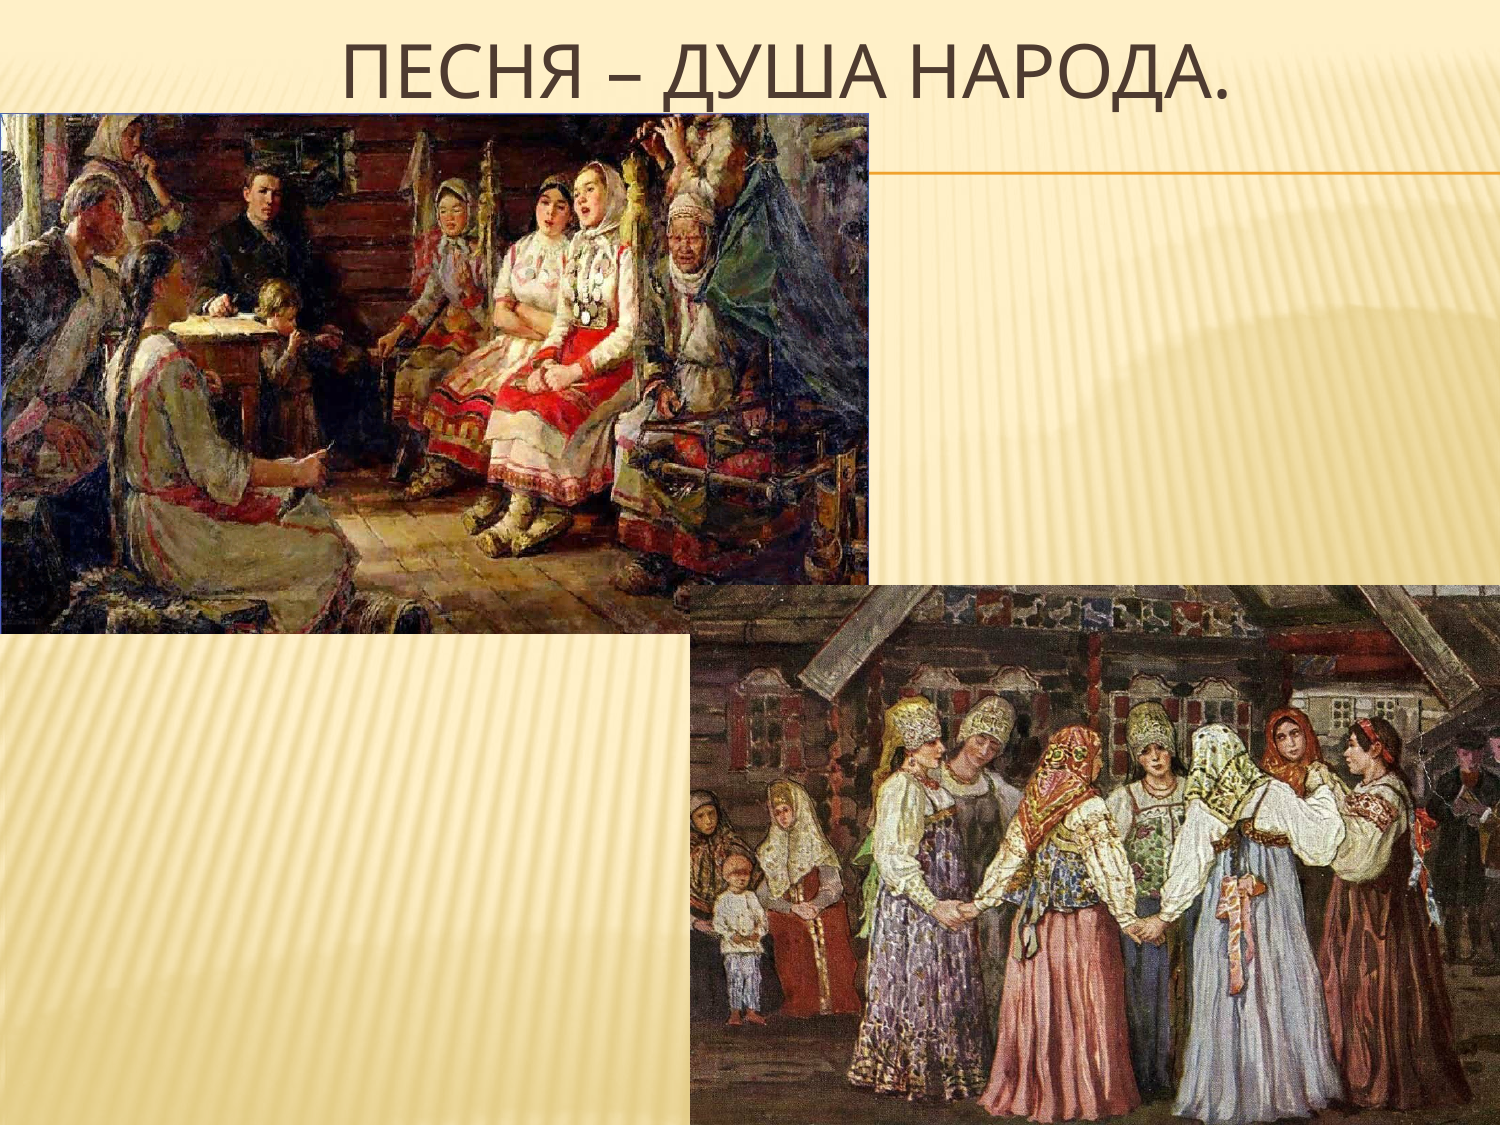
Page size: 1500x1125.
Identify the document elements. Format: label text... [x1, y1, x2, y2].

picture [0, 113, 1500, 1125]
title Песня – душа народа. [324, 0, 1500, 138]
